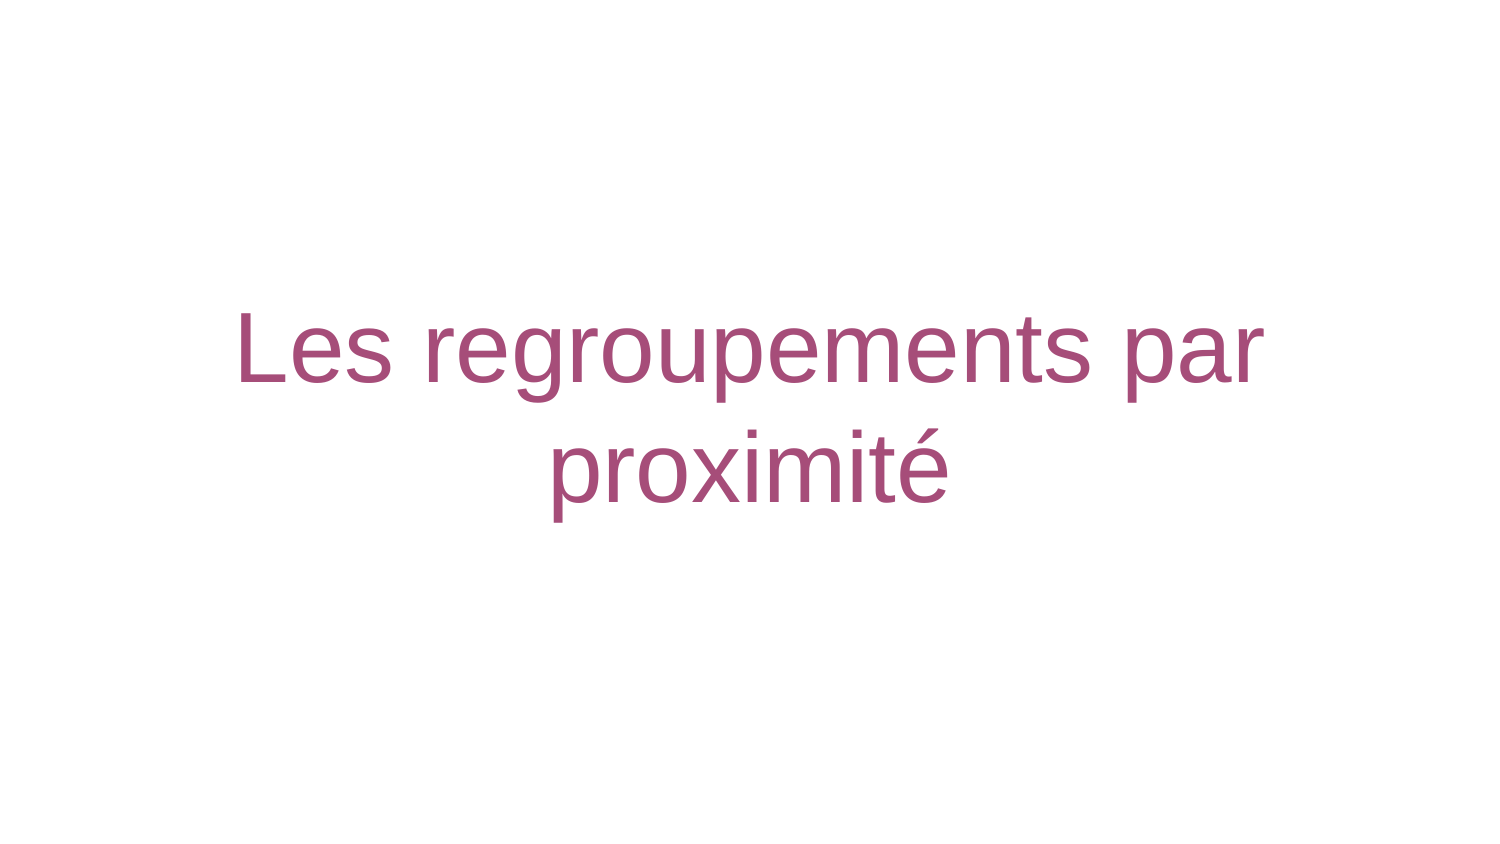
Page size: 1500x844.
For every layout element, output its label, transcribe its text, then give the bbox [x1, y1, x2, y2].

list Les regroupements par proximité [51, 189, 1449, 750]
